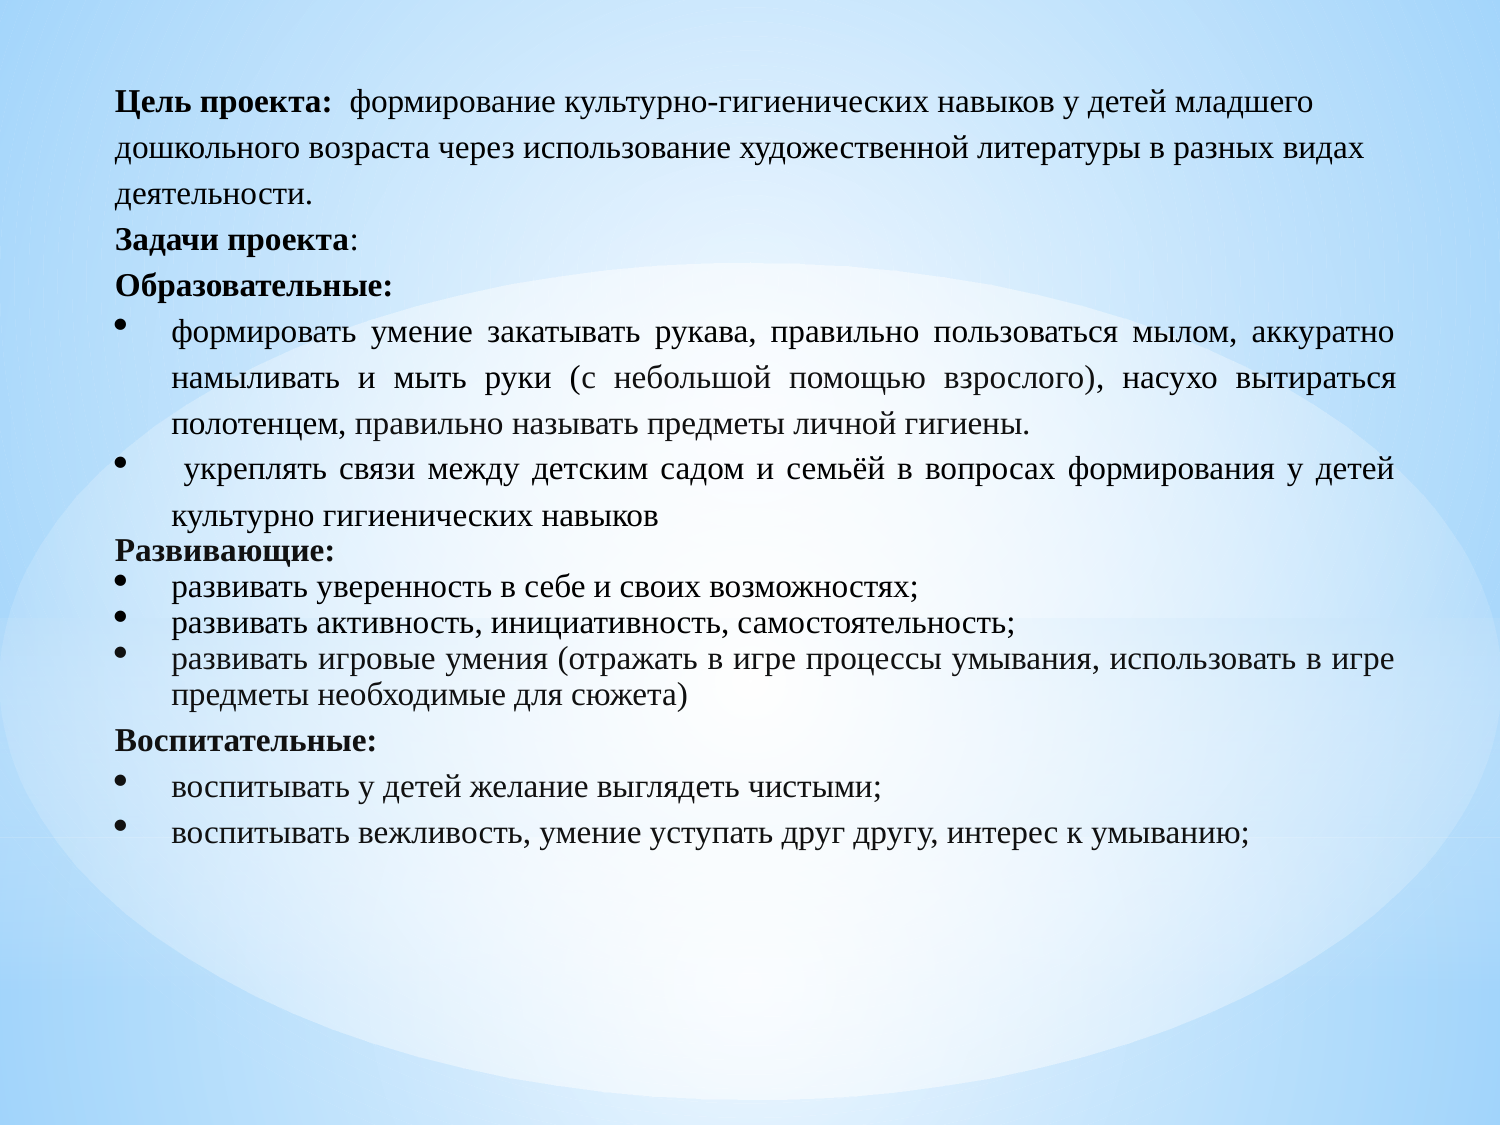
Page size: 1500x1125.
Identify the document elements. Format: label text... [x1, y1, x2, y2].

text_box Цель проекта: формирование культурно-гигиенических навыков у детей младшего дошкольного возраста через использование художественной литературы в разных видах деятельности. Задачи проекта: Образовательные: формировать умение закатывать рукава, правильно пользоваться мылом, аккуратно намыливать и мыть руки (с небольшой помощью взрослого), насухо вытираться полотенцем, правильно называть предметы личной гигиены. укреплять связи между детским садом и семьёй в вопросах формирования у детей культурно гигиенических навыков Развивающие: развивать уверенность в себе и своих возможностях; развивать активность, инициативность, самостоятельность; развивать игровые умения (отражать в игре процессы умывания, использовать в игре предметы необходимые для сюжета) Воспитательные: воспитывать у детей желание выглядеть чистыми; воспитывать вежливость, умение уступать друг другу, интерес к умыванию; [100, 66, 1412, 858]
